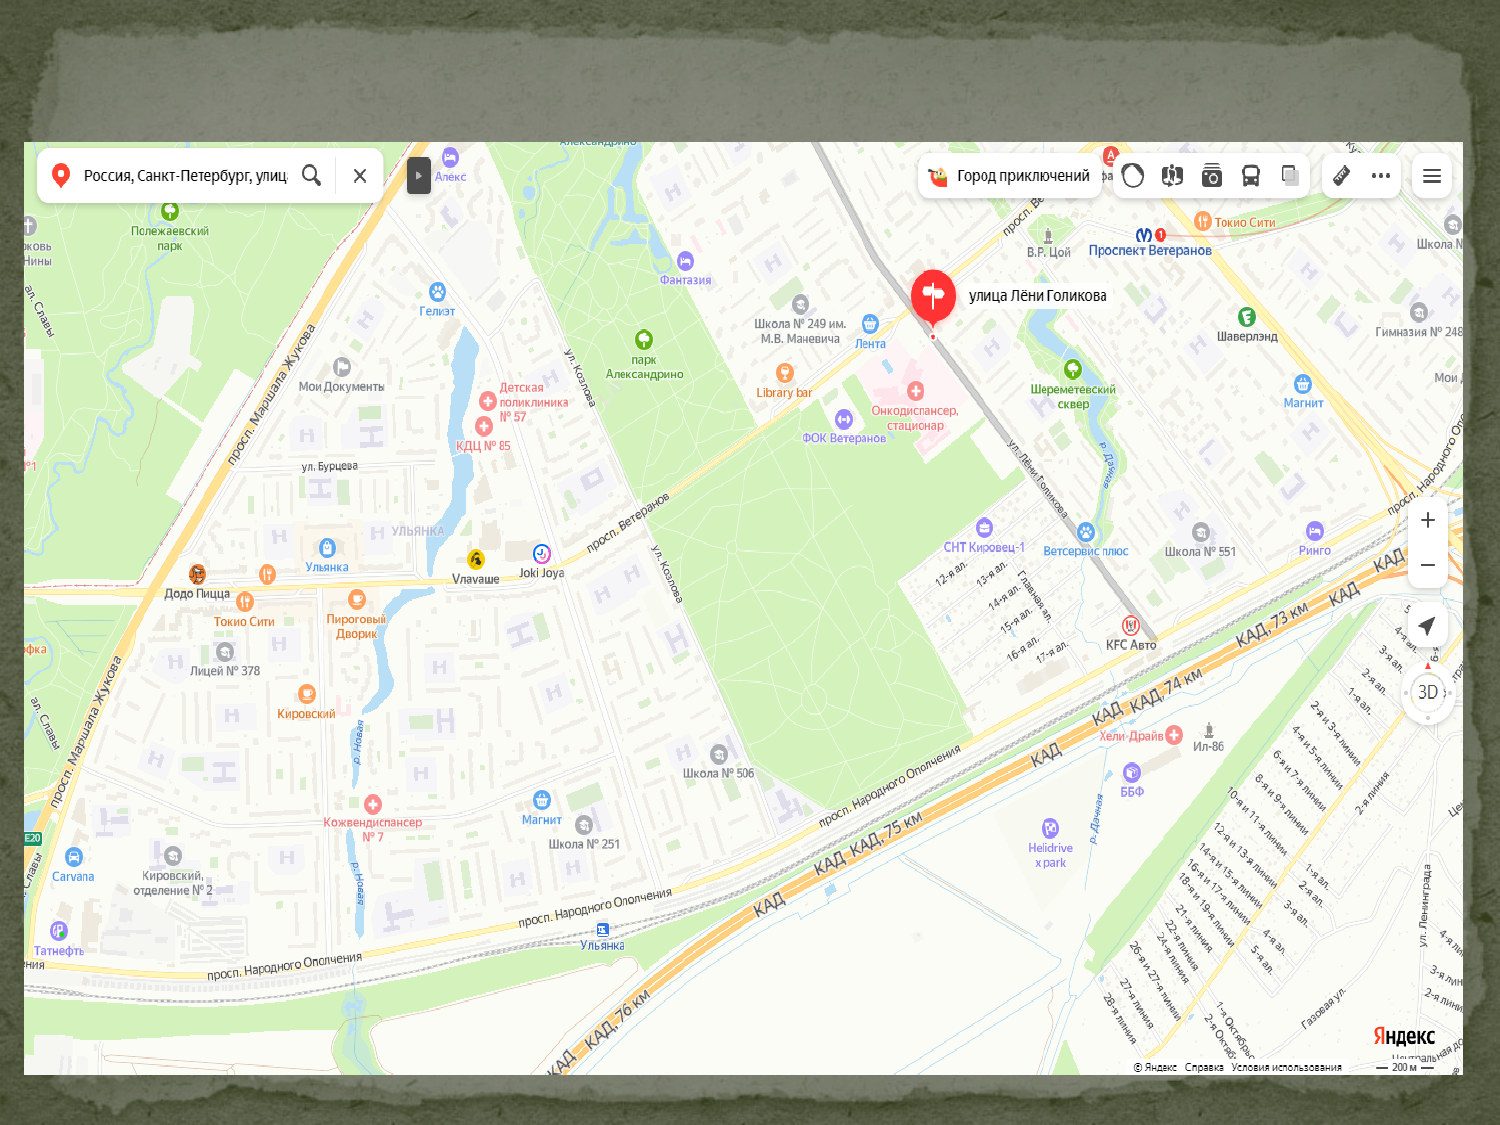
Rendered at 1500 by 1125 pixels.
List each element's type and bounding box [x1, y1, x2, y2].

picture [24, 142, 1463, 1075]
